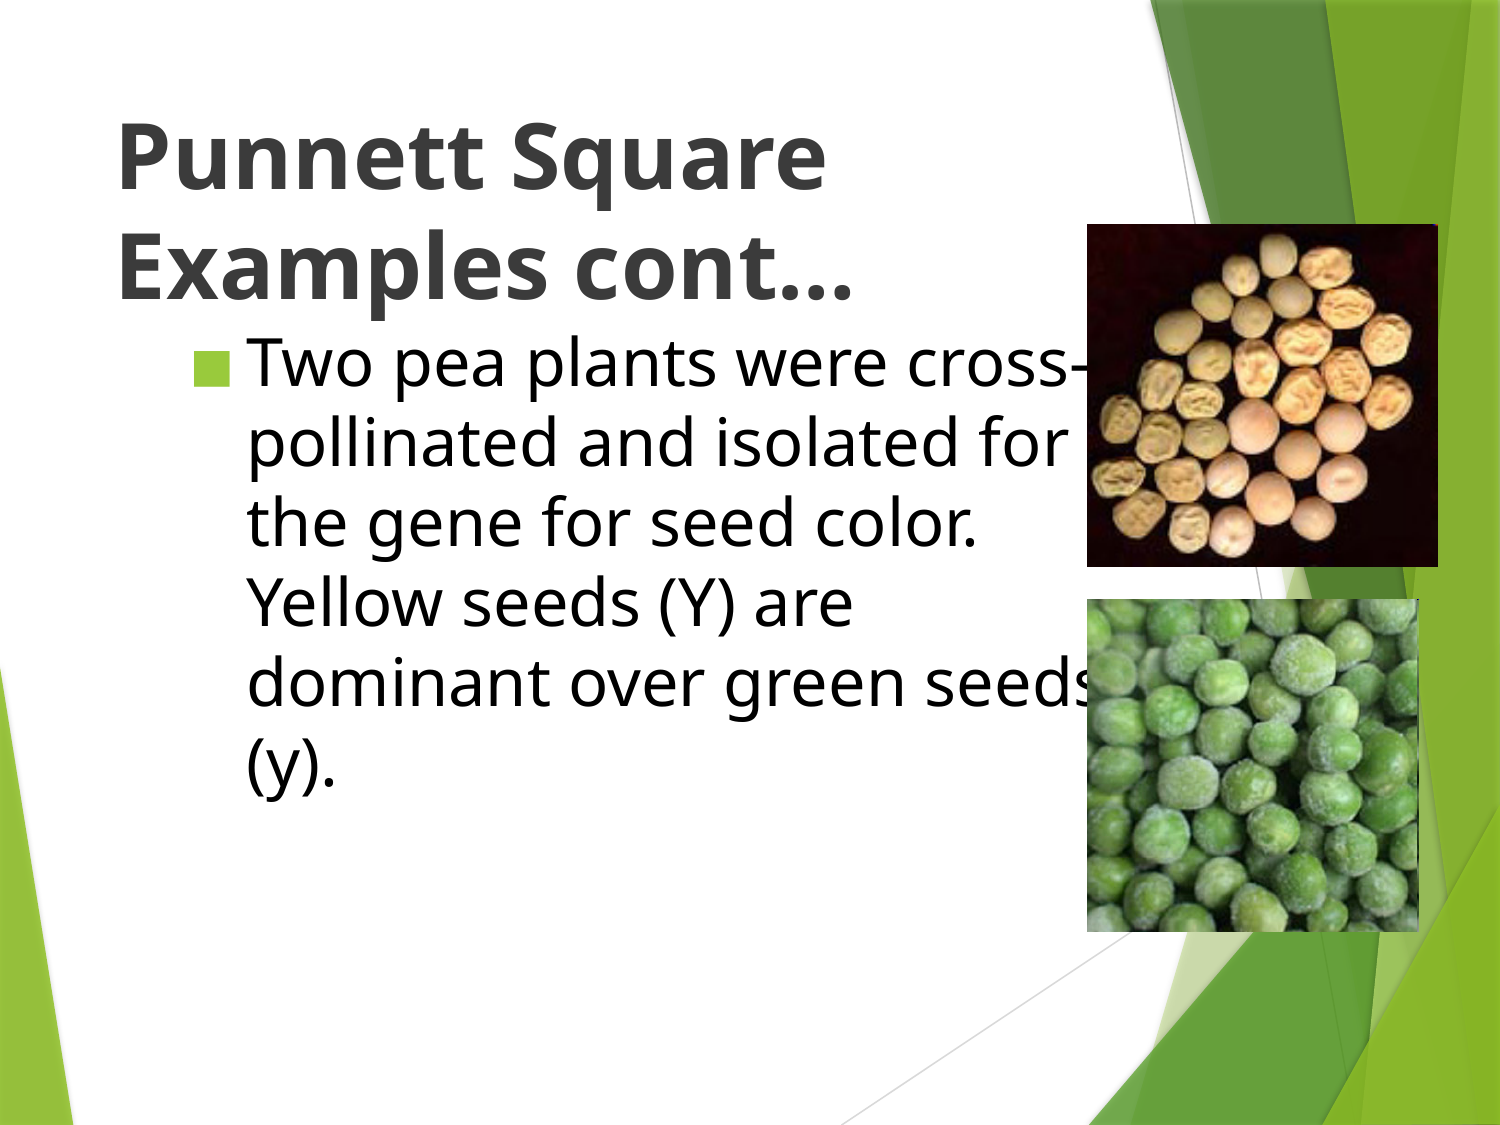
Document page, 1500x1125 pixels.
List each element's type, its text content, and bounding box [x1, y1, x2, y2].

title Punnett Square Examples cont… [99, 99, 1142, 317]
picture [1086, 224, 1438, 567]
list Two pea plants were cross-pollinated and isolated for the gene for seed color. Yellow seeds (Y) are dominant over green seeds (y). [174, 312, 1138, 1125]
picture [1086, 599, 1420, 932]
